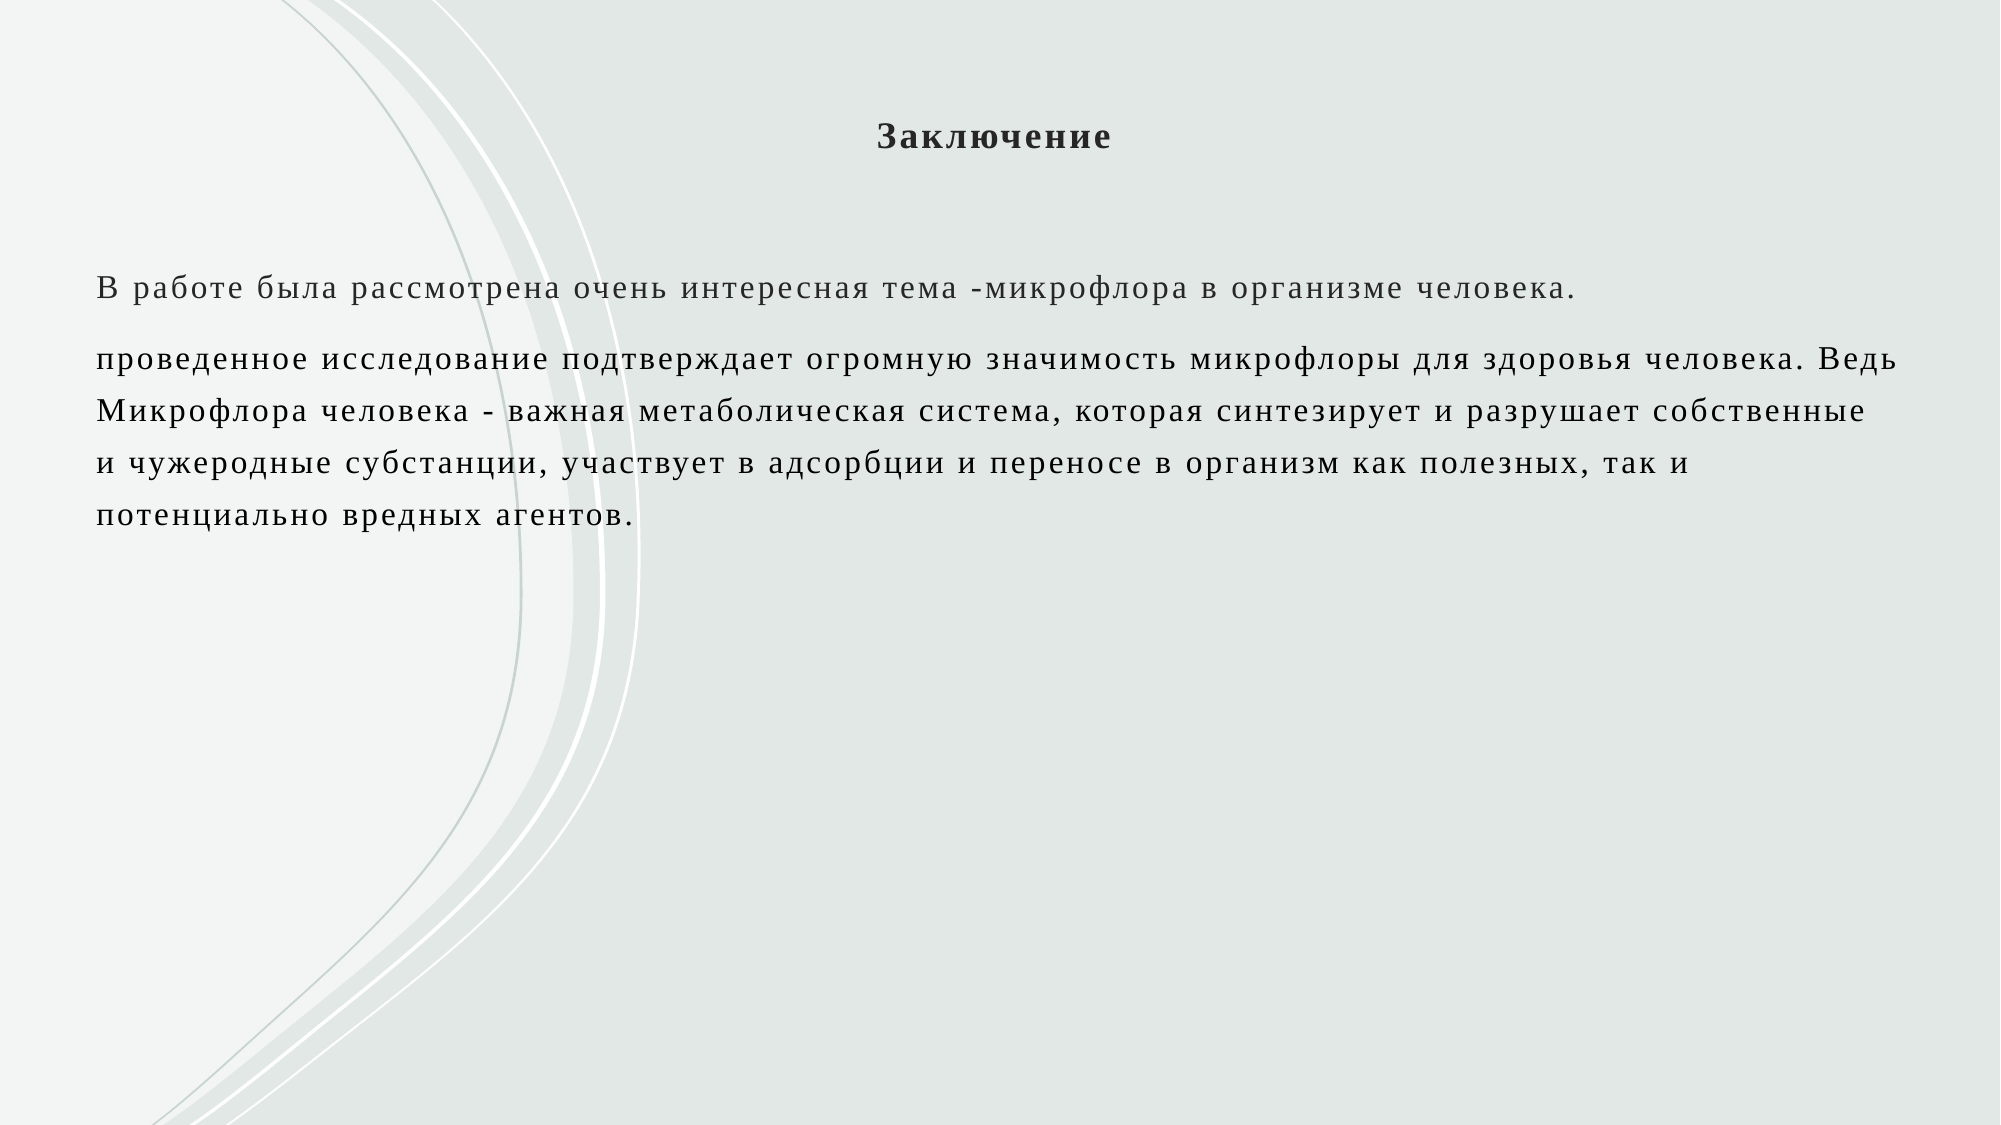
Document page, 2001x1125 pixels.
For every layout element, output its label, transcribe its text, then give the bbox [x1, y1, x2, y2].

subtitle Заключение В работе была рассмотрена очень интересная тема -микрофлора в организме человека. проведенное исследование подтверждает огромную значимость микрофлоры для здоровья человека. Ведь Микрофлора человека - важная метаболическая система, которая синтезирует и разрушает собственные и чужеродные субстанции, участвует в адсорбции и переносе в организм как полезных, так и потенциально вредных агентов. [78, 79, 1922, 949]
